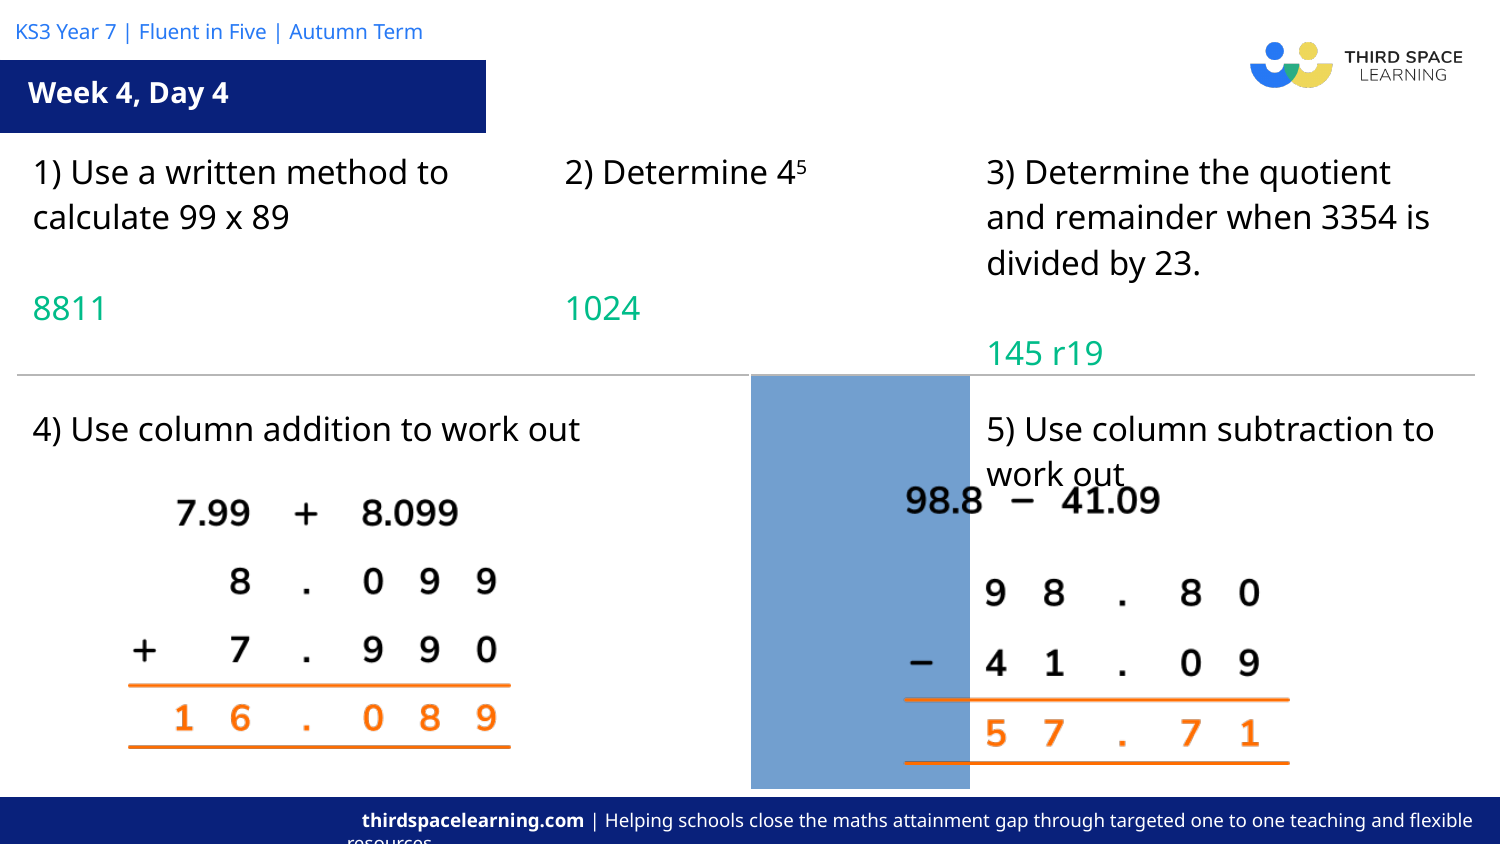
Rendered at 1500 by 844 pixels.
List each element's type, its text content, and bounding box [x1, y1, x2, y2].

picture [864, 473, 1291, 766]
table_header 2) Determine 45 1024 [550, 142, 970, 374]
picture [128, 489, 511, 750]
table_cell 4) Use column addition to work out [19, 376, 749, 788]
text_box Week 4, Day 4 [13, 59, 383, 125]
table_cell 5) Use column subtraction to work out [972, 376, 1474, 788]
table_header 1) Use a written method to calculate 99 x 89 8811 [19, 142, 549, 374]
picture [1250, 33, 1465, 99]
table_header 3) Determine the quotient and remainder when 3354 is divided by 23. 145 r19 [972, 142, 1474, 374]
